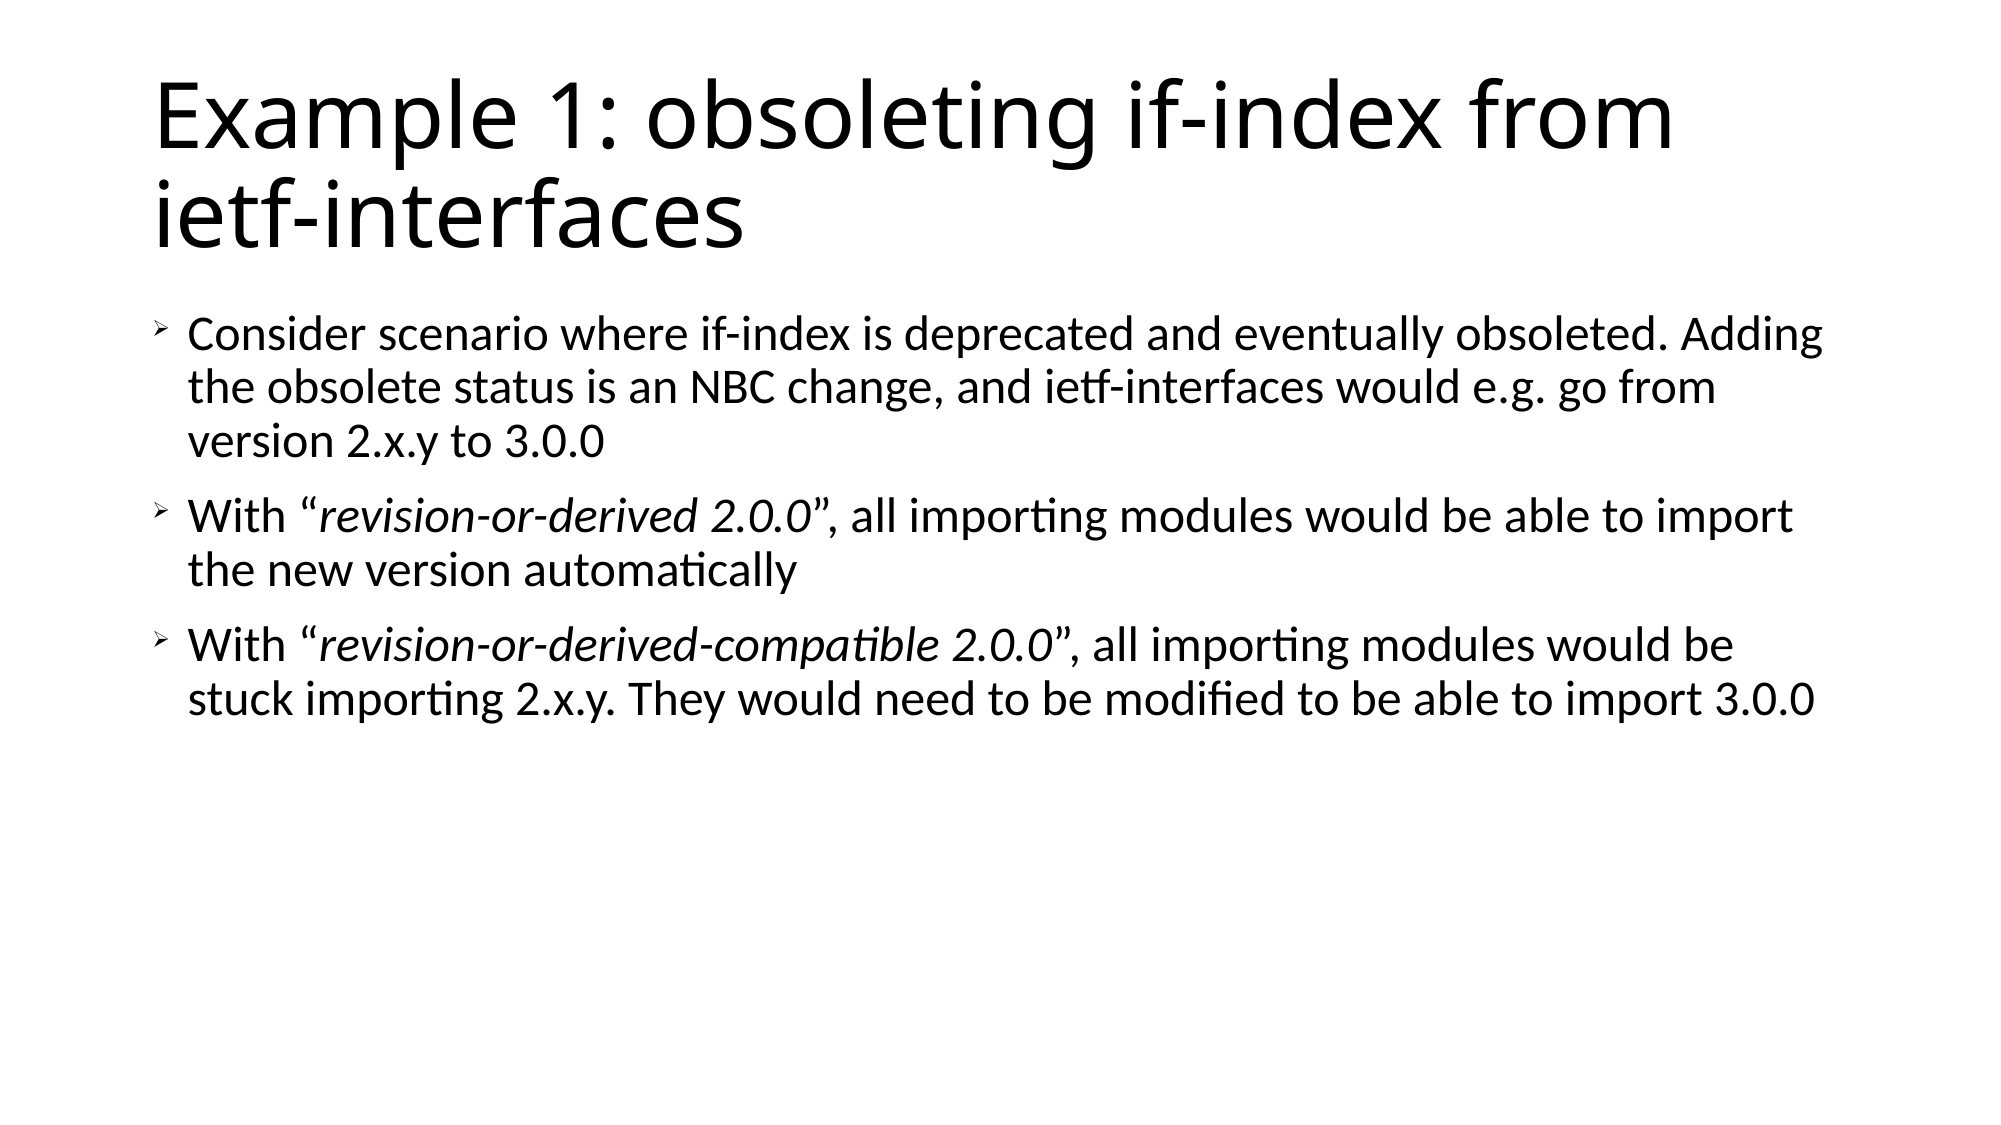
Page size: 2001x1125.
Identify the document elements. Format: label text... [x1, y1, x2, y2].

text_box Consider scenario where if-index is deprecated and eventually obsoleted. Adding the obsolete status is an NBC change, and ietf-interfaces would e.g. go from version 2.x.y to 3.0.0 With “revision-or-derived 2.0.0”, all importing modules would be able to import the new version automatically With “revision-or-derived-compatible 2.0.0”, all importing modules would be stuck importing 2.x.y. They would need to be modified to be able to import 3.0.0 [137, 299, 1863, 1013]
text_box Example 1: obsoleting if-index from ietf-interfaces [137, 59, 1863, 277]
